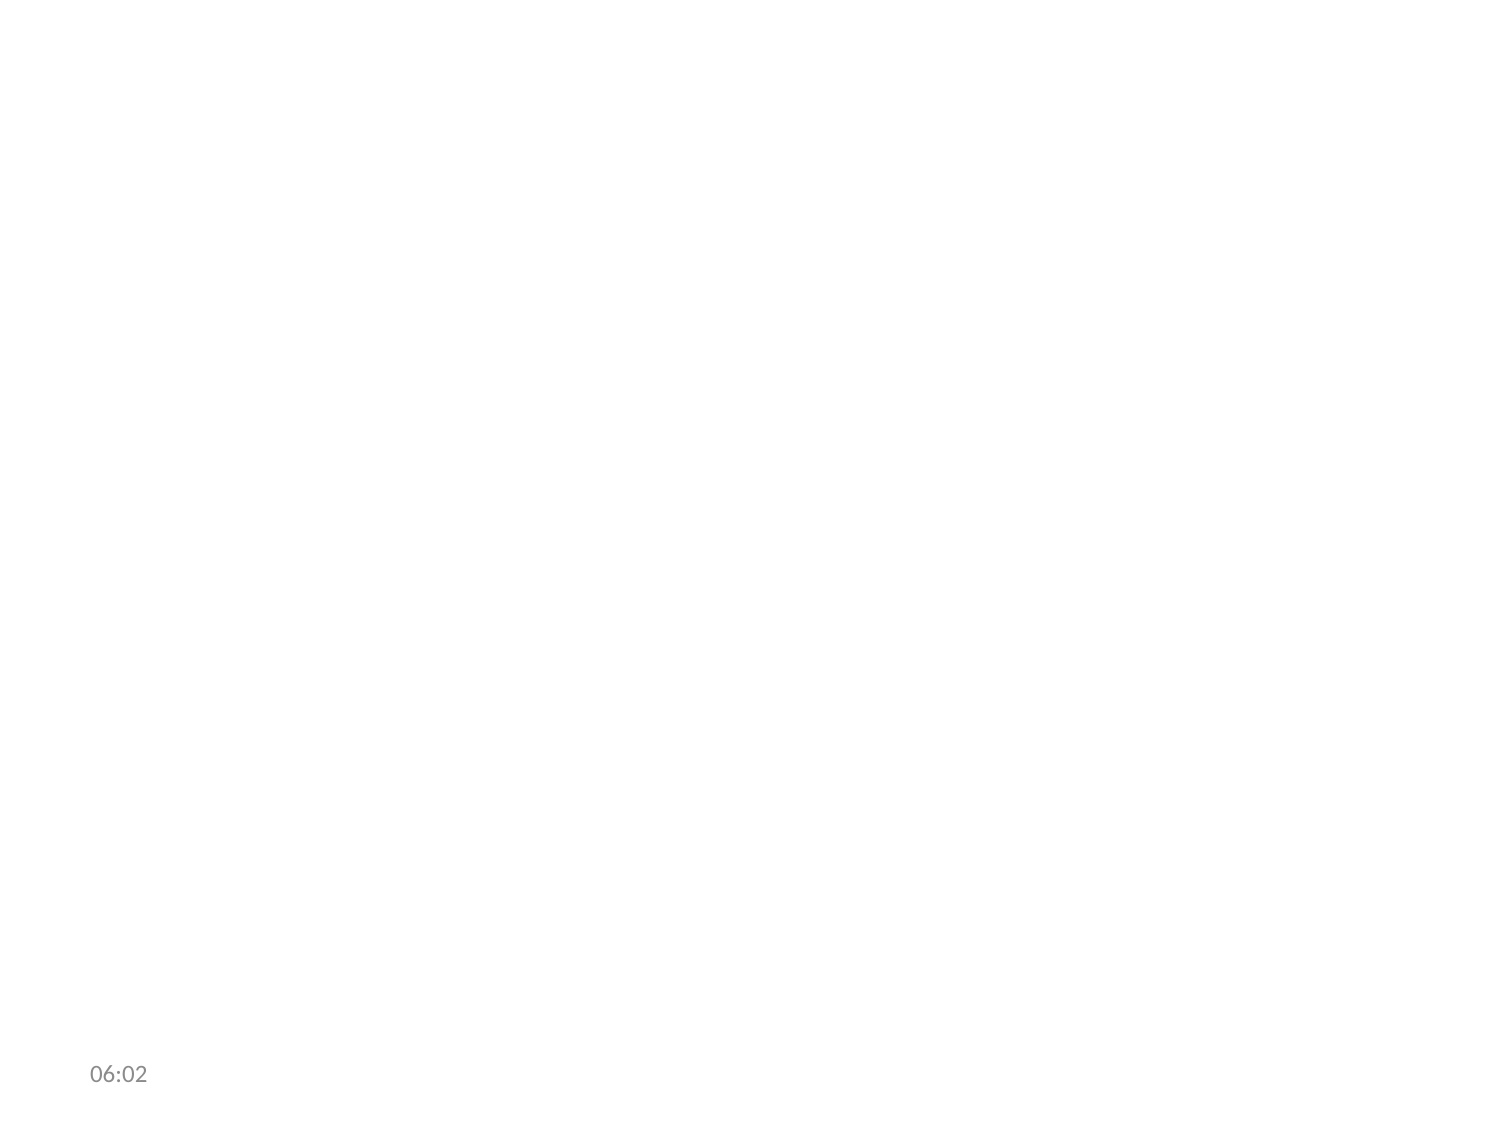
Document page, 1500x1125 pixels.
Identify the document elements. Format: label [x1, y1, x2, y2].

slide_number [75, 1042, 425, 1103]
